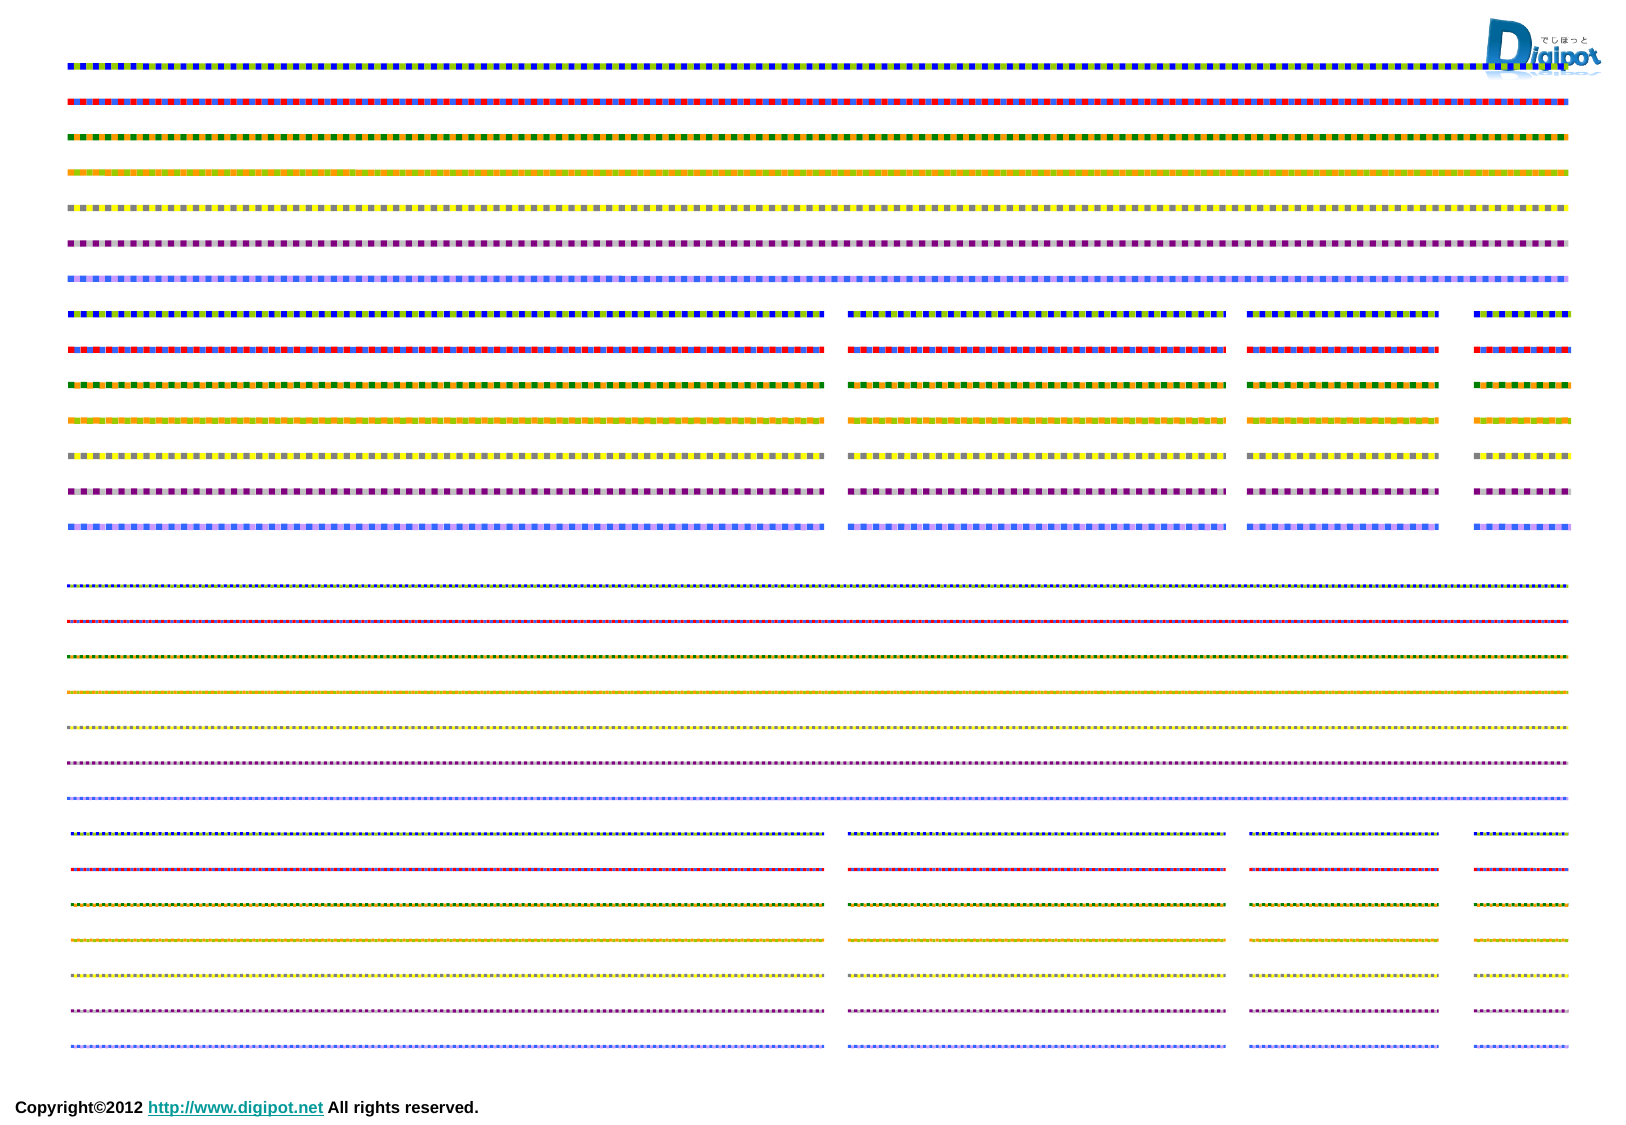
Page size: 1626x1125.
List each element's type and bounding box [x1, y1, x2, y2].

picture [1485, 18, 1602, 82]
